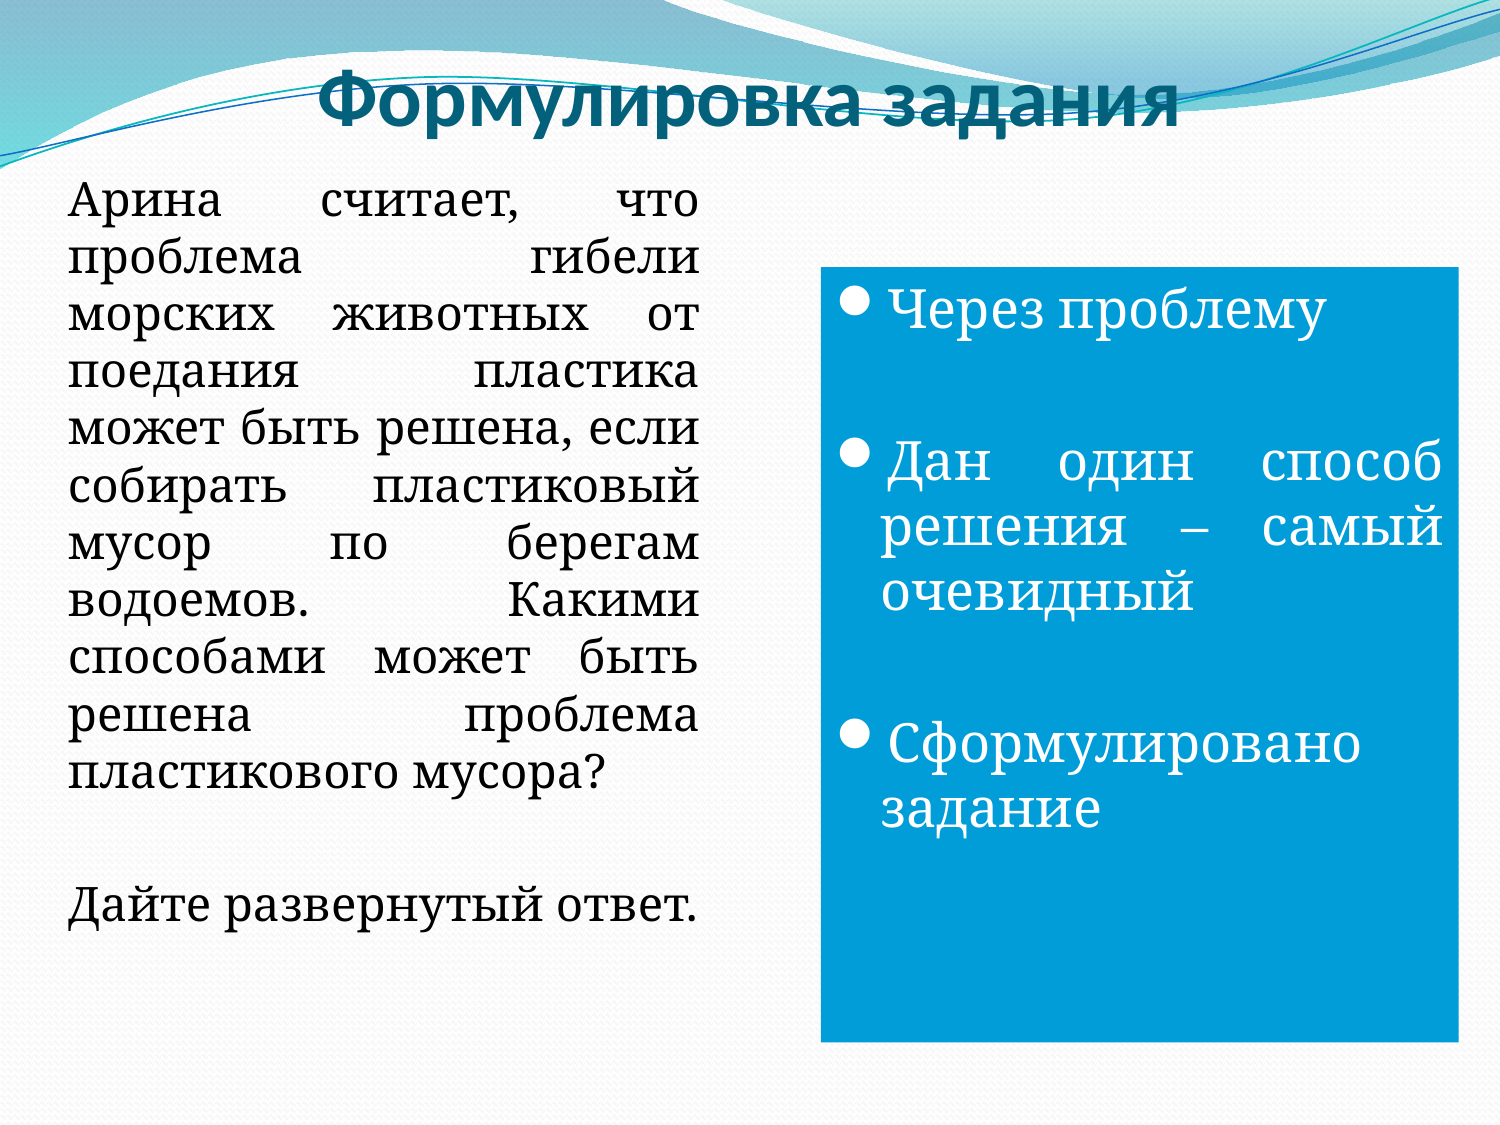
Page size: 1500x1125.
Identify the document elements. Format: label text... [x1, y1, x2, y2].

list Через проблему Дан один способ решения – самый очевидный Сформулировано задание [820, 267, 1459, 1043]
title Формулировка задания [0, 1, 1500, 144]
list Арина считает, что проблема гибели морских животных от поедания пластика может быть решена, если собирать пластиковый мусор по берегам водоемов. Какими способами может быть решена проблема пластикового мусора? Дайте развернутый ответ. [53, 160, 716, 1047]
